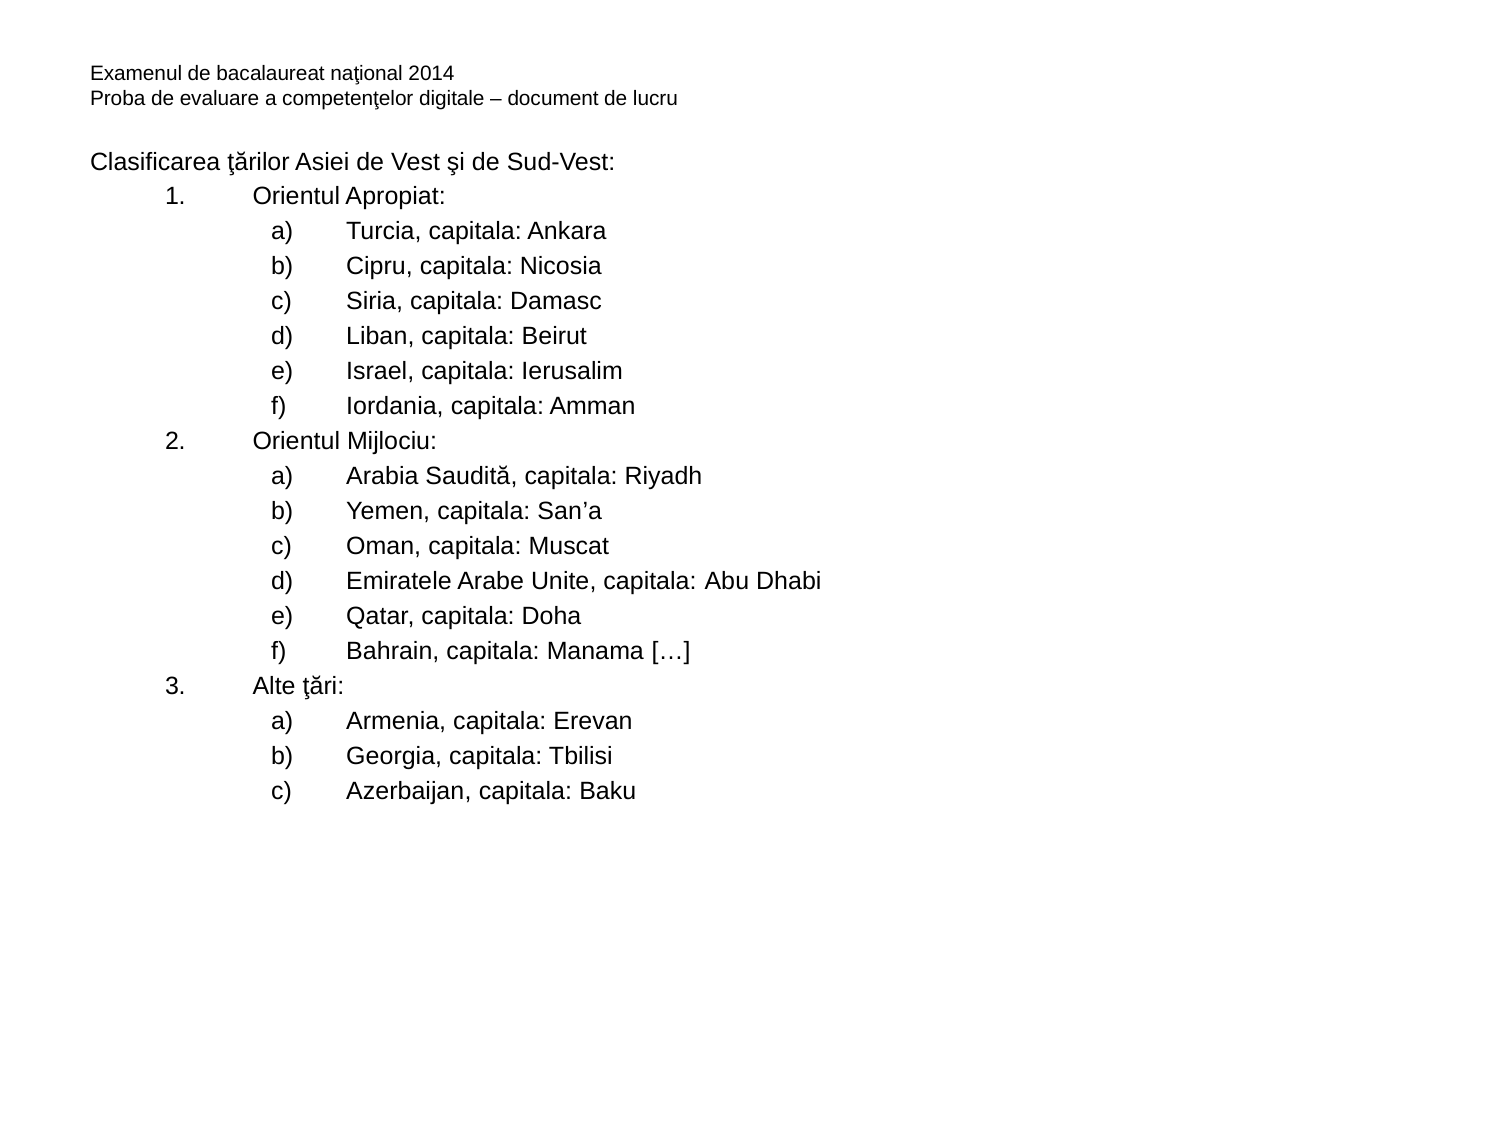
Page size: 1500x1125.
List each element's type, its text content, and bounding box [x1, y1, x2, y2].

list Clasificarea ţărilor Asiei de Vest şi de Sud-Vest: Orientul Apropiat: Turcia, capitala: Ankara Cipru, capitala: Nicosia Siria, capitala: Damasc Liban, capitala: Beirut Israel, capitala: Ierusalim Iordania, capitala: Amman Orientul Mijlociu: Arabia Saudită, capitala: Riyadh Yemen, capitala: San’a Oman, capitala: Muscat Emiratele Arabe Unite, capitala: Abu Dhabi Qatar, capitala: Doha Bahrain, capitala: Manama […] Alte ţări: Armenia, capitala: Erevan Georgia, capitala: Tbilisi Azerbaijan, capitala: Baku [74, 137, 1426, 851]
title Examenul de bacalaureat naţional 2014 Proba de evaluare a competenţelor digitale – document de lucru [74, 44, 1426, 126]
